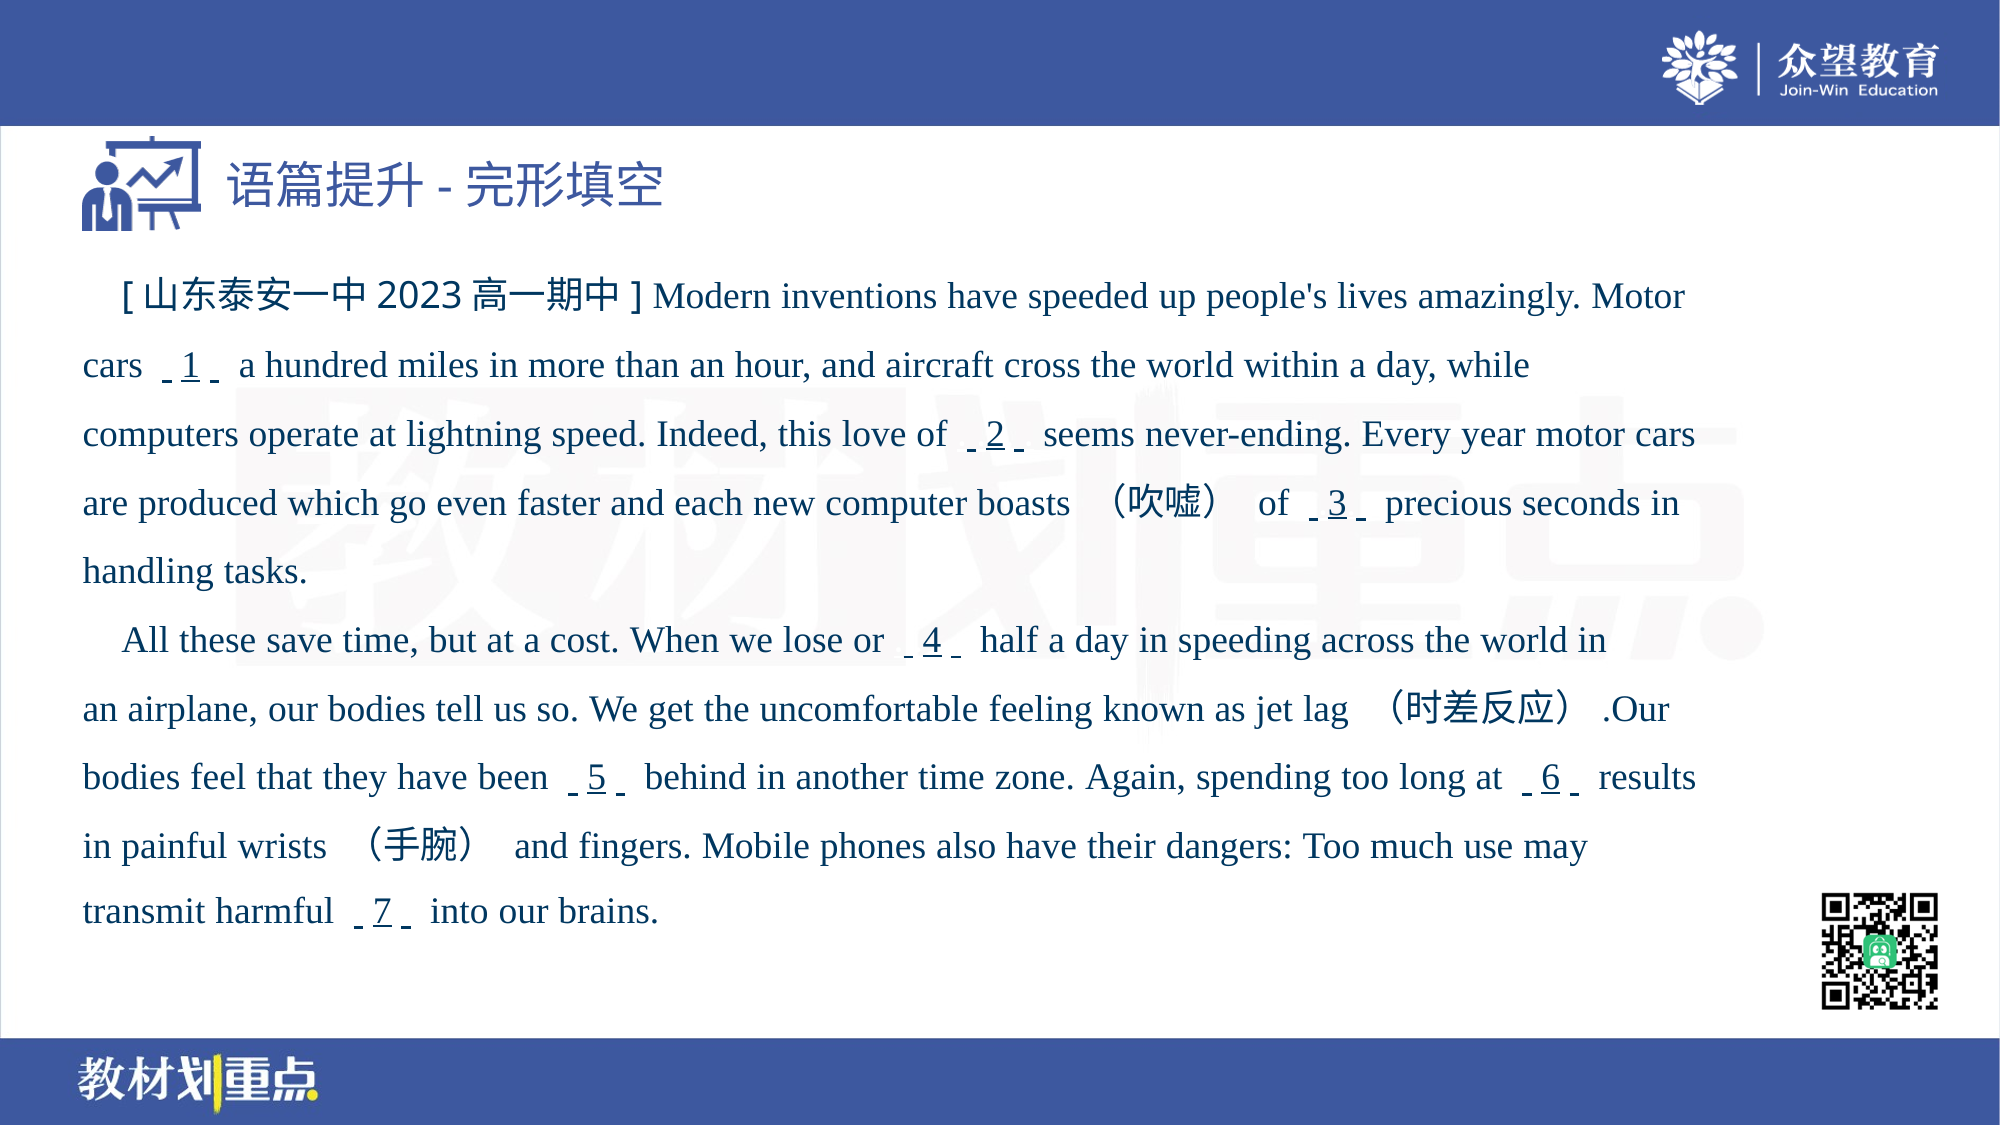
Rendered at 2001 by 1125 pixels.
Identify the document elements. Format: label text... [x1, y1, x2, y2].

text_box [山东泰安一中2023高一期中] Modern inventions have speeded up people's lives amazingly. Motor cars . .1. . a hundred miles in more than an hour, and aircraft cross the world within a day, while computers operate at lightning speed. Indeed, this love of . .2. . seems never-ending. Every year motor cars are produced which go even faster and each new computer boasts （吹嘘） of . .3. . precious seconds in handling tasks. All these save time, but at a cost. When we lose or . .4. . half a day in speeding across the world in an airplane, our bodies tell us so. We get the uncomfortable feeling known as jet lag （时差反应）.Our bodies feel that they have been . .5. . behind in another time zone. Again, spending too long at . .6. . results in painful wrists （手腕） and fingers. Mobile phones also have their dangers: Too much use may transmit harmful . .7. . into our brains. [82, 247, 1817, 924]
picture [0, 0, 2000, 1125]
